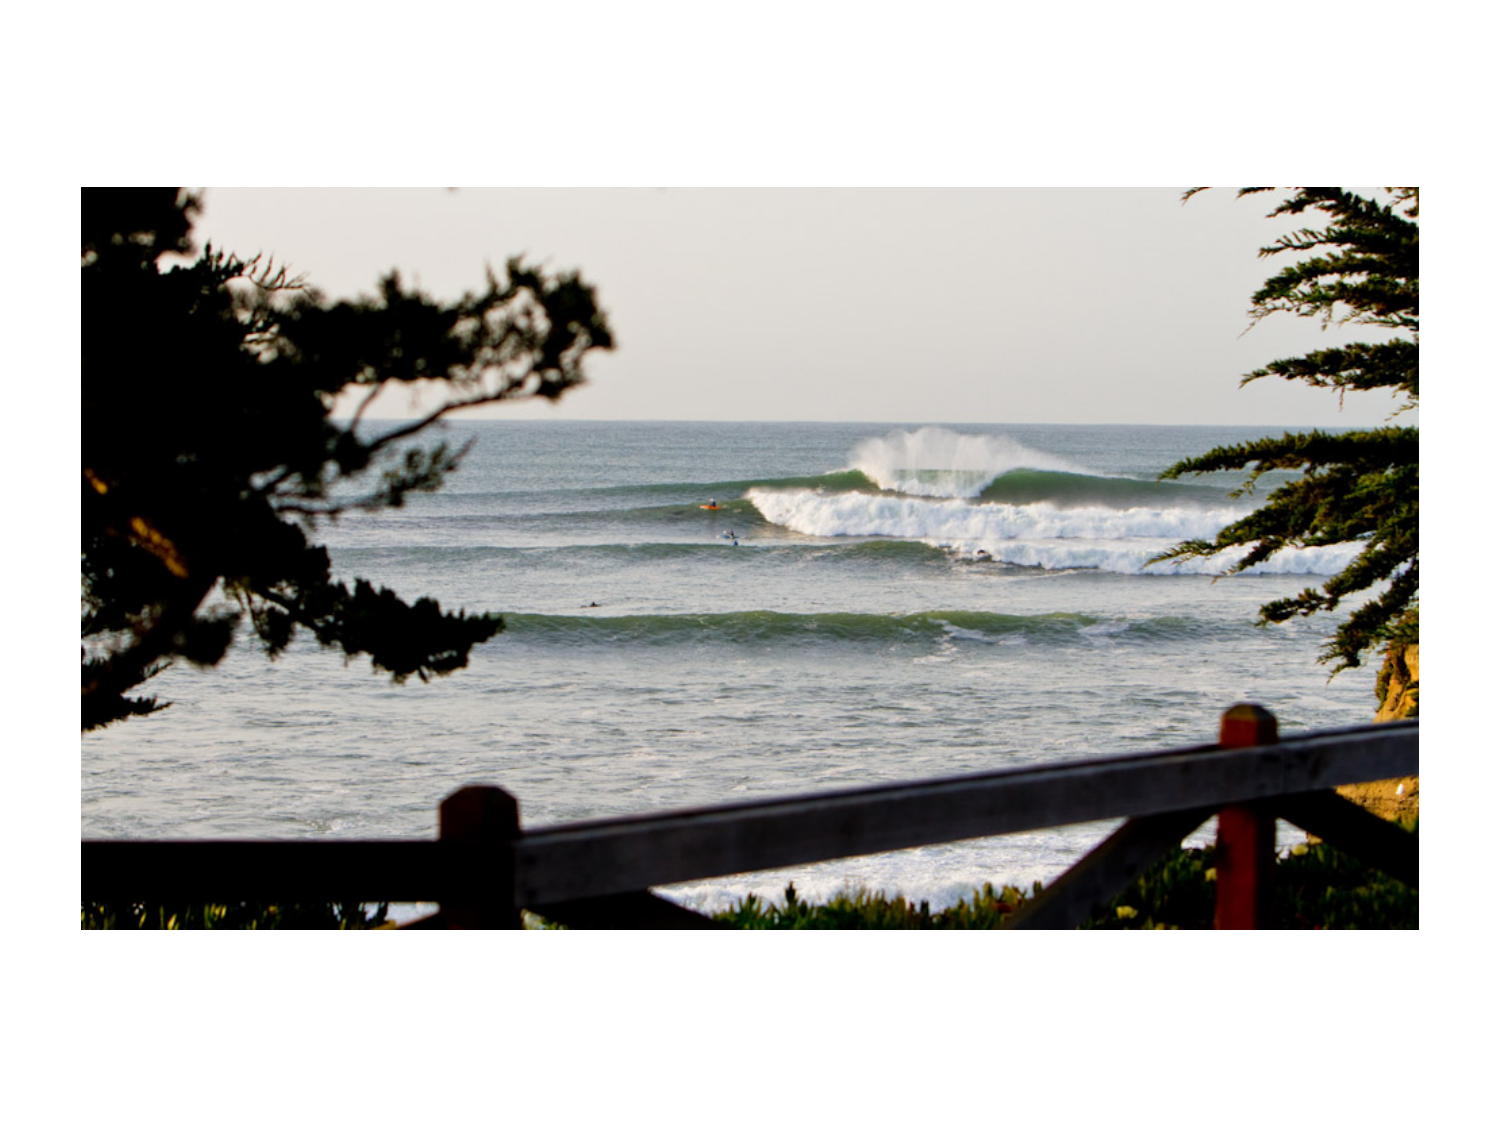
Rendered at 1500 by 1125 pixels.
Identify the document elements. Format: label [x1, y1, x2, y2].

list [74, 187, 1426, 931]
